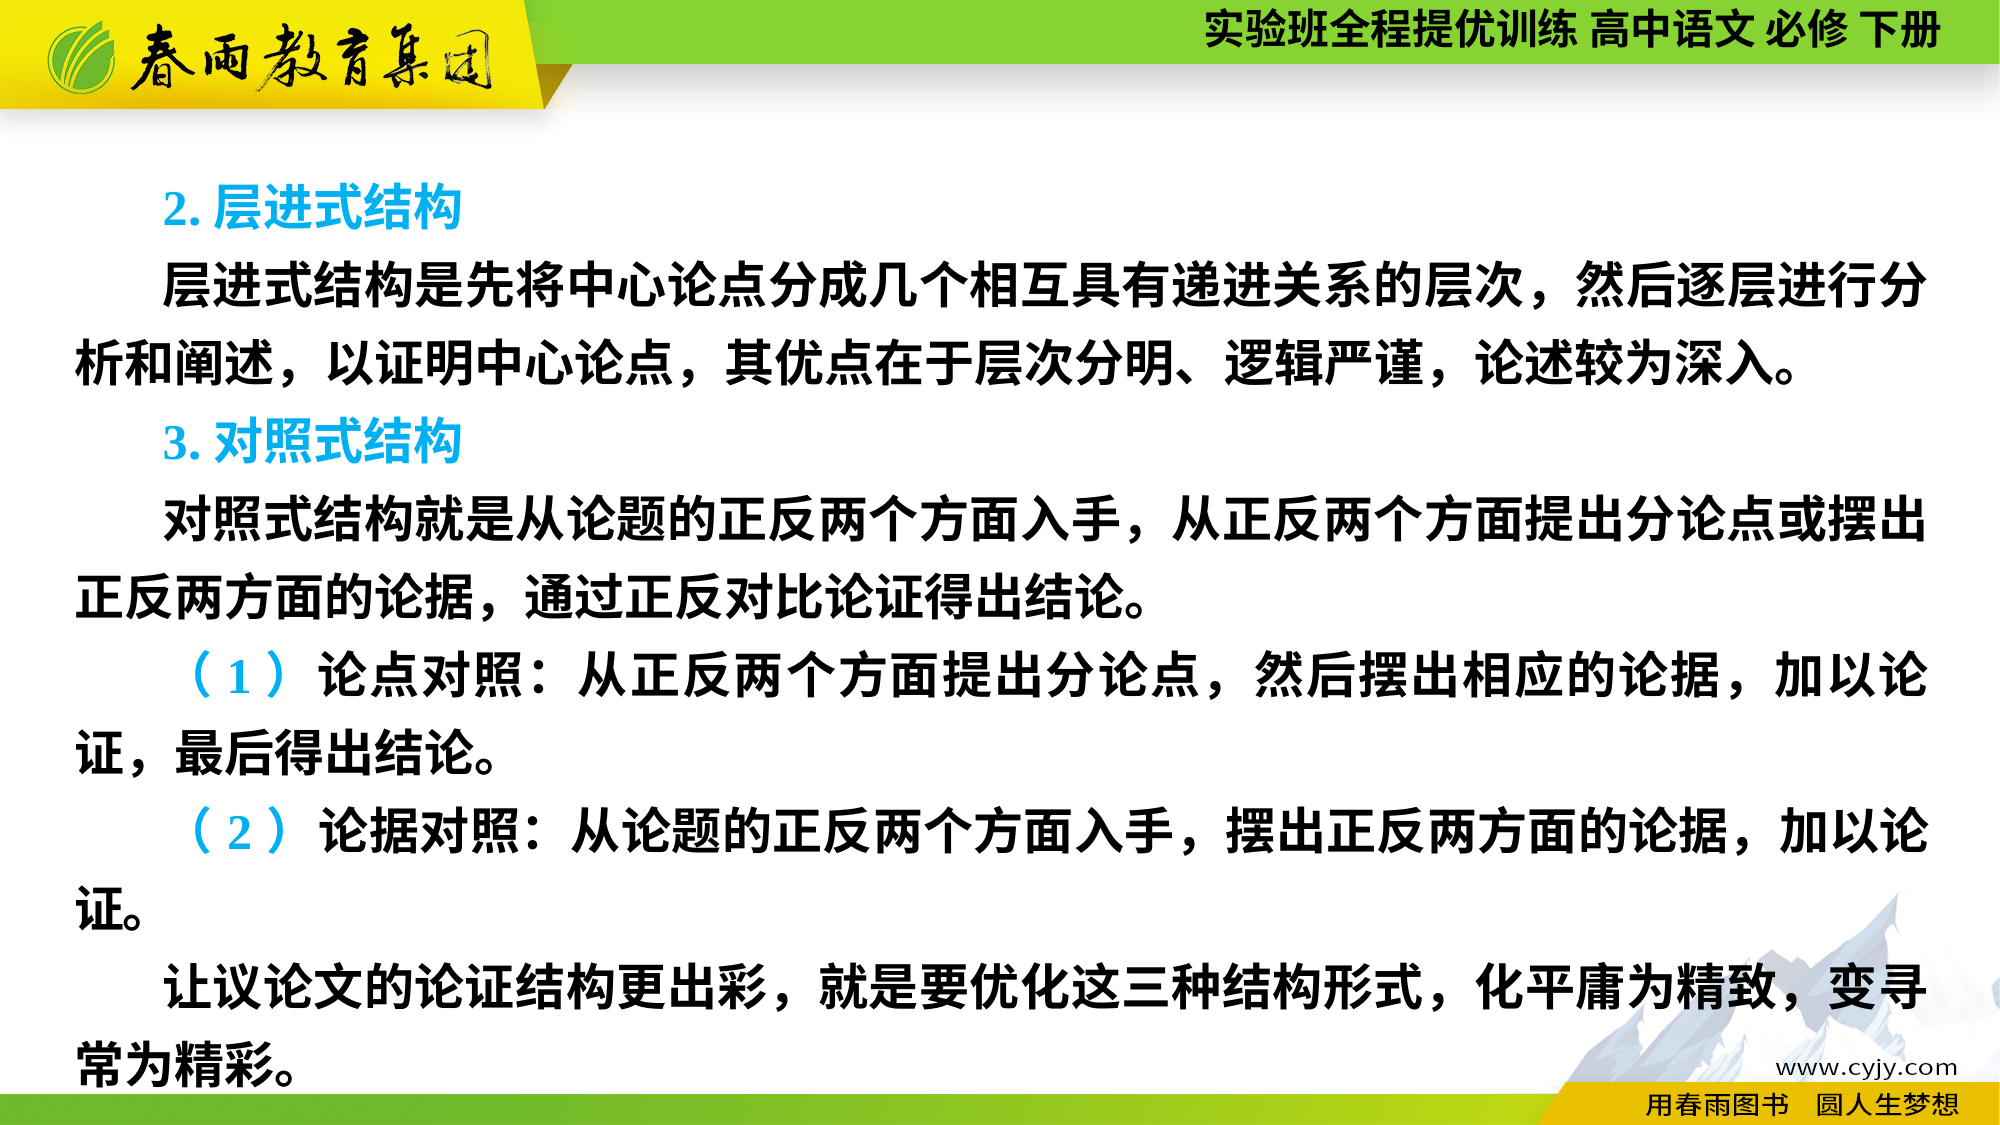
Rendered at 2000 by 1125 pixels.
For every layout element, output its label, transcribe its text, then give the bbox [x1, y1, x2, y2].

picture [0, 0, 2000, 1125]
list 2.层进式结构 层进式结构是先将中心论点分成几个相互具有递进关系的层次，然后逐层进行分析和阐述，以证明中心论点，其优点在于层次分明、逻辑严谨，论述较为深入。 3.对照式结构 对照式结构就是从论题的正反两个方面入手，从正反两个方面提出分论点或摆出正反两方面的论据，通过正反对比论证得出结论。 （1）论点对照：从正反两个方面提出分论点，然后摆出相应的论据，加以论证，最后得出结论。 （2）论据对照：从论题的正反两个方面入手，摆出正反两方面的论据，加以论证。 让议论文的论证结构更出彩，就是要优化这三种结构形式，化平庸为精致，变寻常为精彩。 [59, 150, 1944, 1024]
